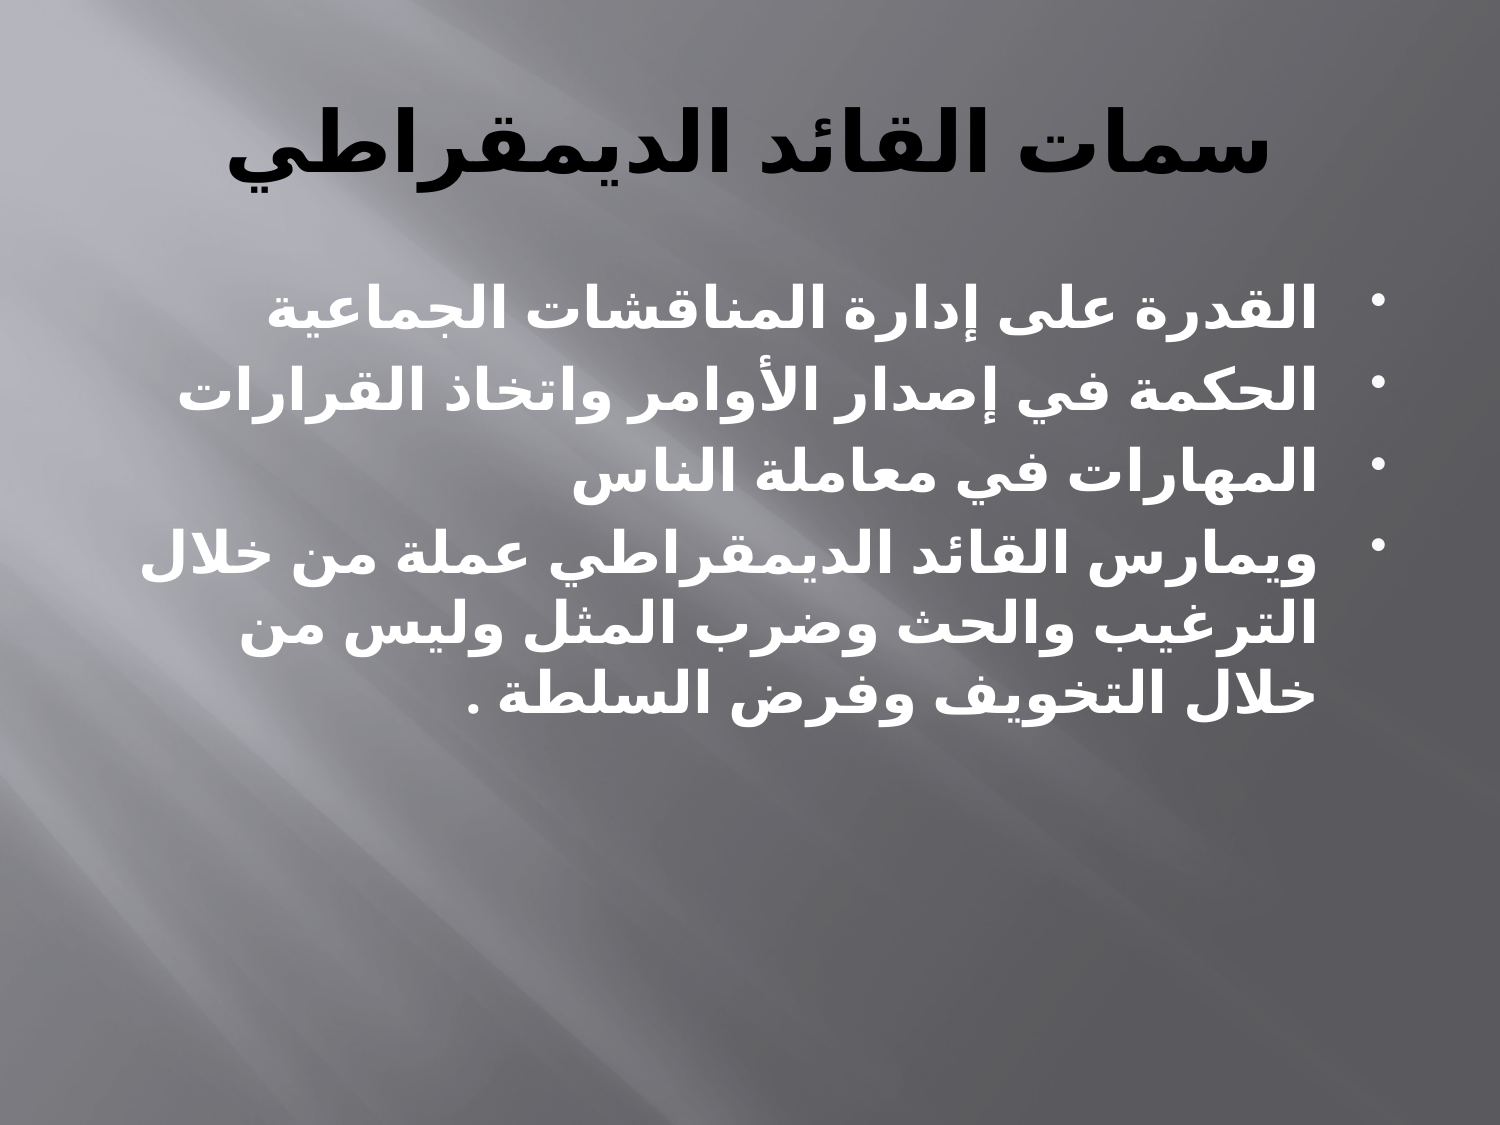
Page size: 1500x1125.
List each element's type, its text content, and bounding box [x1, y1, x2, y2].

list القدرة على إدارة المناقشات الجماعية الحكمة في إصدار الأوامر واتخاذ القرارات المهارات في معاملة الناس ويمارس القائد الديمقراطي عملة من خلال الترغيب والحث وضرب المثل وليس من خلال التخويف وفرض السلطة . [75, 262, 1425, 1035]
title سمات القائد الديمقراطي [75, 45, 1425, 233]
